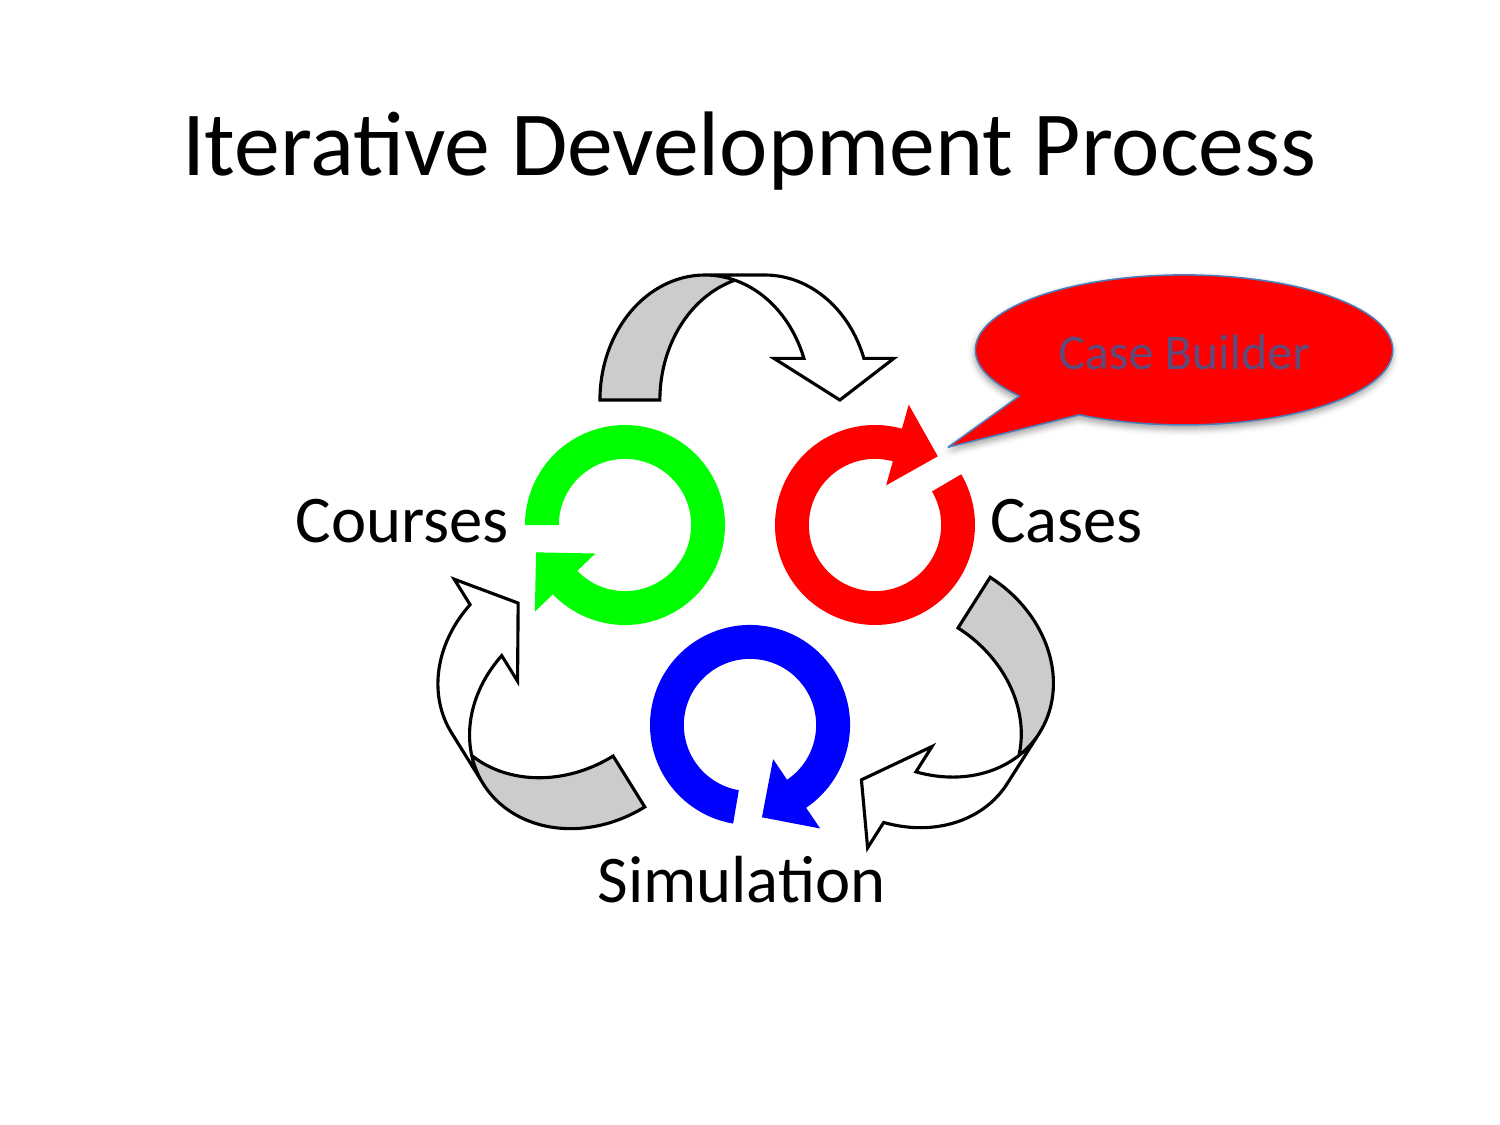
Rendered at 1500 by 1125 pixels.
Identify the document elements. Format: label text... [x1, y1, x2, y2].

text_box [774, 404, 975, 625]
text_box [599, 275, 894, 401]
text_box Cases [975, 468, 1393, 564]
text_box Case Builder [947, 274, 1394, 448]
title Iterative Development Process [75, 45, 1425, 233]
text_box Simulation [582, 828, 921, 923]
text_box [649, 624, 851, 828]
text_box [437, 579, 645, 829]
text_box Courses [280, 468, 525, 564]
text_box [861, 577, 1054, 828]
text_box [525, 425, 726, 626]
